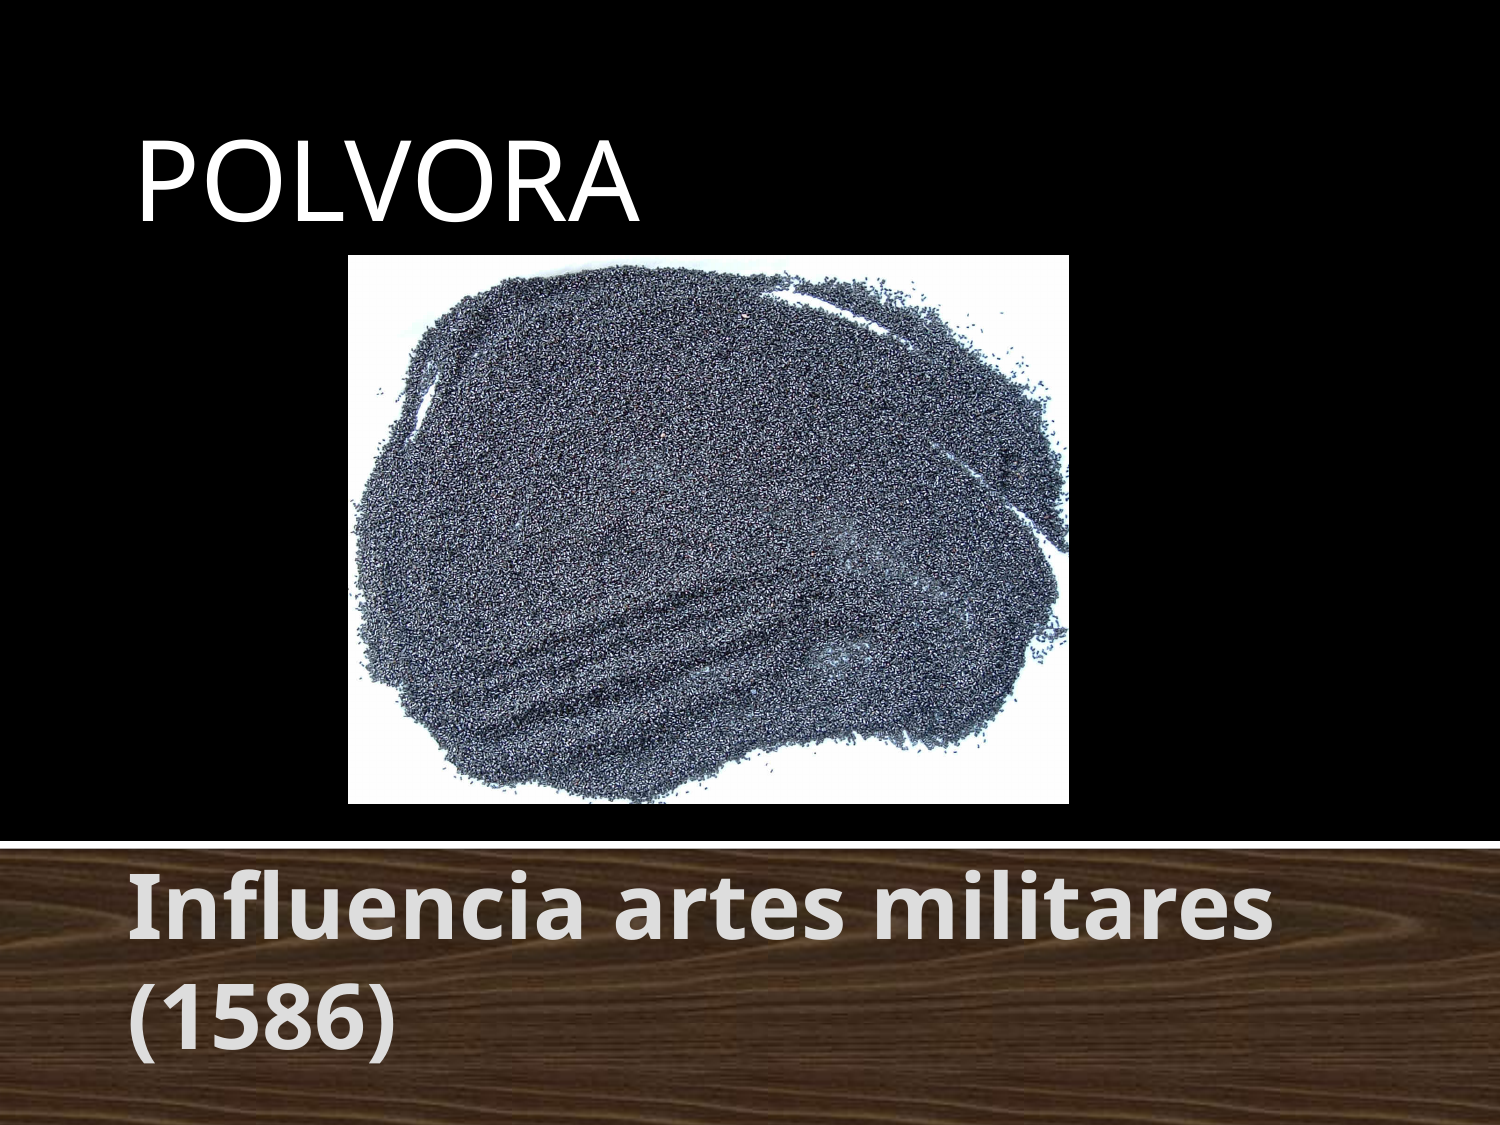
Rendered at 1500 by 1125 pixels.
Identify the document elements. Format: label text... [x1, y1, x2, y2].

title Influencia artes militares (1586) [112, 302, 1438, 1071]
subtitle POLVORA [112, 42, 1438, 244]
picture [0, 849, 1500, 1125]
picture [348, 255, 1069, 804]
